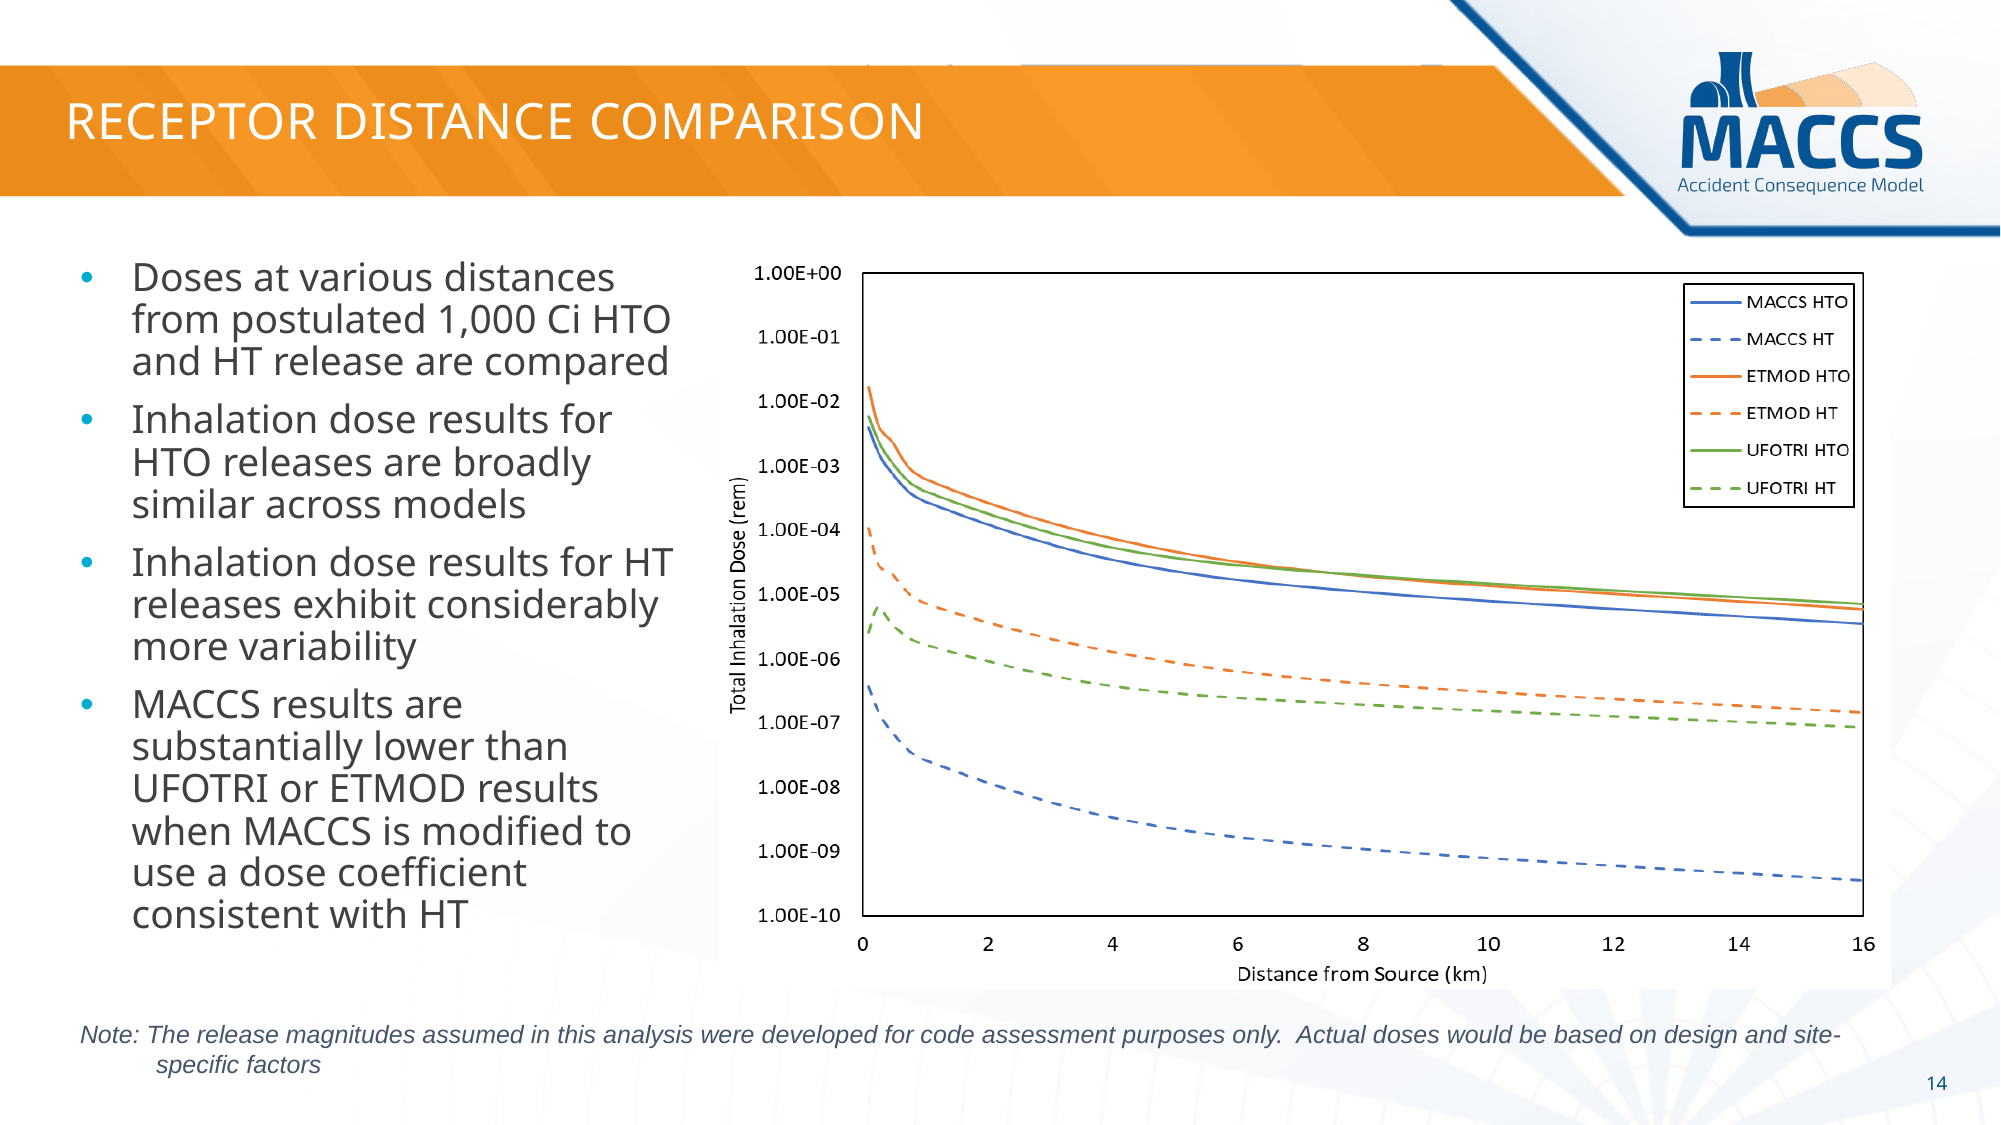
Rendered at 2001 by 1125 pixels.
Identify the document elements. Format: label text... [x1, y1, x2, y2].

picture [0, 0, 2001, 1125]
text_box Doses at various distances from postulated 1,000 Ci HTO and HT release are compared Inhalation dose results for HTO releases are broadly similar across models Inhalation dose results for HT releases exhibit considerably more variability MACCS results are substantially lower than UFOTRI or ETMOD results when MACCS is modified to use a dose coefficient consistent with HT [65, 250, 695, 960]
text_box Note: The release magnitudes assumed in this analysis were developed for code assessment purposes only. Actual doses would be based on design and site-specific factors [65, 1011, 1911, 1086]
slide_number 14 [1911, 1064, 1992, 1110]
title Receptor Distance Comparison [65, 67, 1554, 180]
